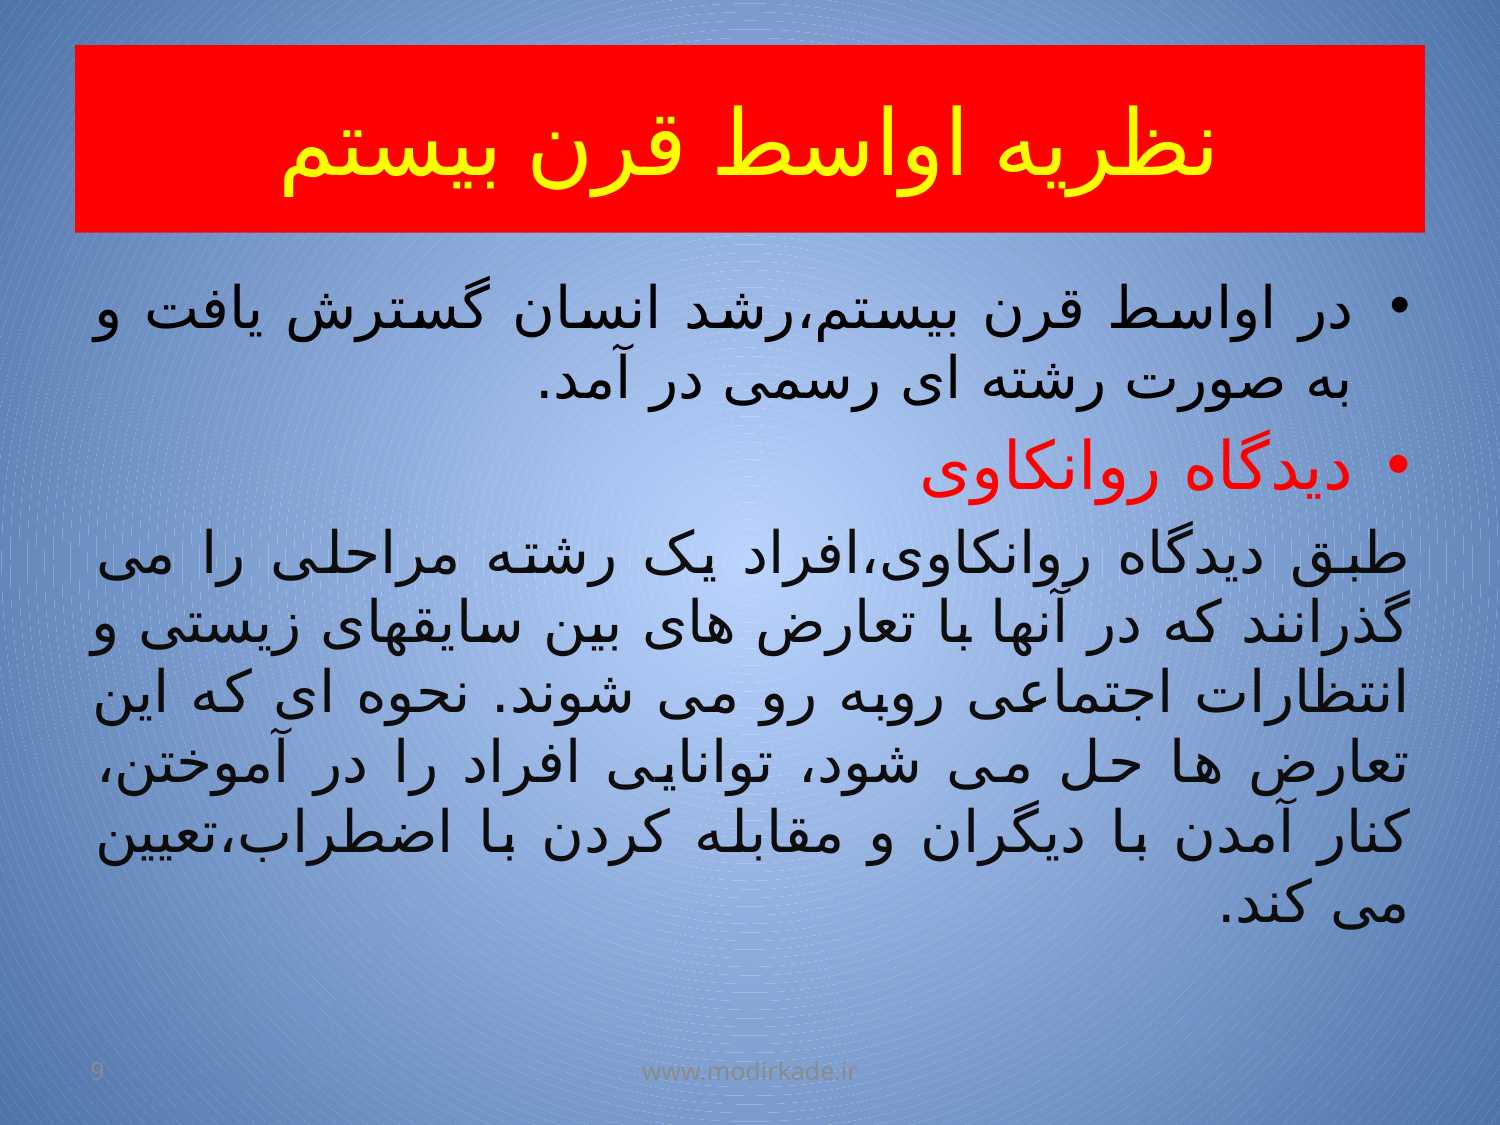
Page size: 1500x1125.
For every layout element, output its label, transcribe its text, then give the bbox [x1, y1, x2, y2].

list در اواسط قرن بیستم،رشد انسان گسترش یافت و به صورت رشته ای رسمی در آمد. دیدگاه روانکاوی طبق دیدگاه روانکاوی،افراد یک رشته مراحلی را می گذرانند که در آنها با تعارض های بین سایقهای زیستی و انتظارات اجتماعی روبه رو می شوند. نحوه ای که این تعارض ها حل می شود، توانایی افراد را در آموختن، کنار آمدن با دیگران و مقابله کردن با اضطراب،تعیین می کند. [75, 262, 1425, 1005]
title نظریه اواسط قرن بیستم [75, 45, 1425, 233]
footer www.modirkade.ir [512, 1042, 988, 1103]
slide_number 9 [75, 1042, 425, 1103]
